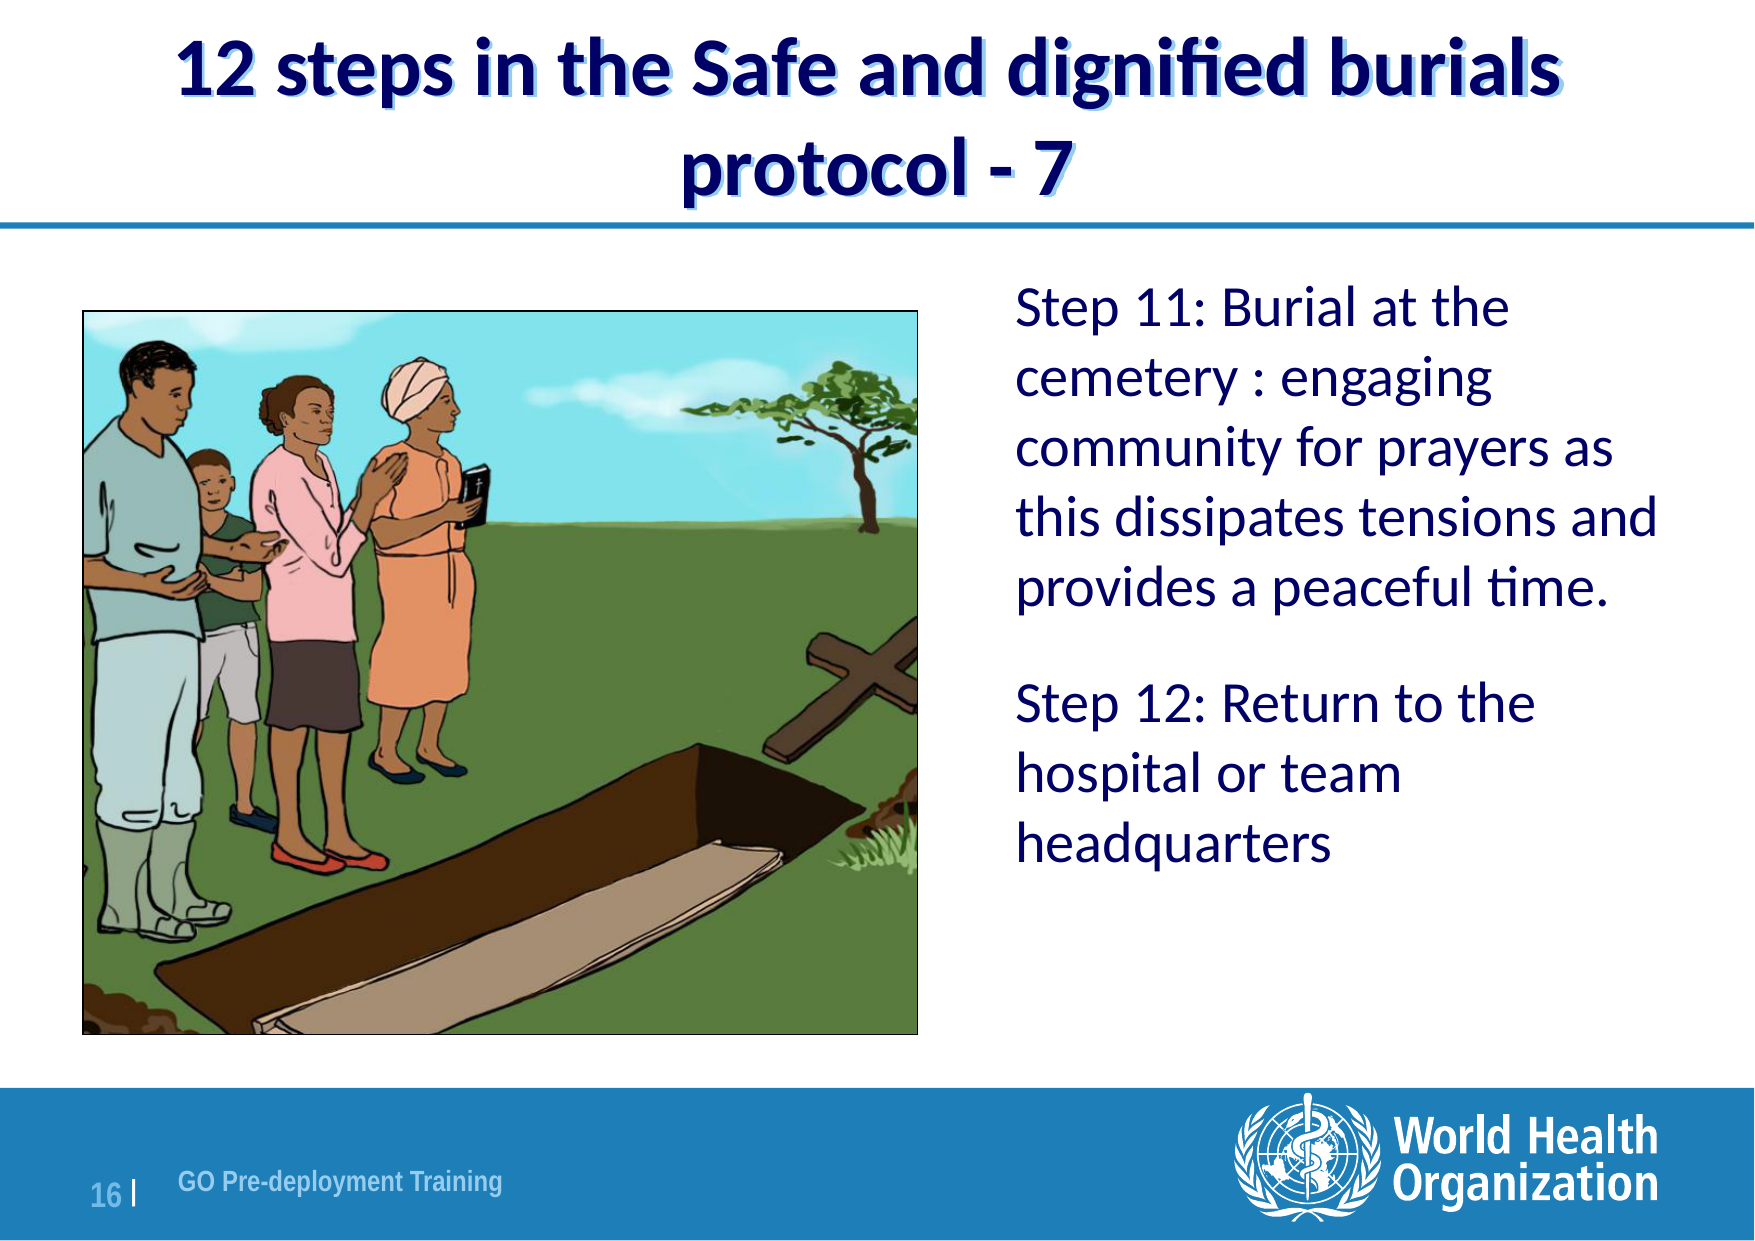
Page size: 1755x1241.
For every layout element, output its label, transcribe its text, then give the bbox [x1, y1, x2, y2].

picture [83, 311, 917, 1034]
title 12 steps in the Safe and dignified burials protocol - 7 [0, 0, 1755, 224]
list Step 11: Burial at the cemetery : engaging community for prayers as this dissipates tensions and provides a peaceful time. Step 12: Return to the hospital or team headquarters [1015, 268, 1693, 1056]
